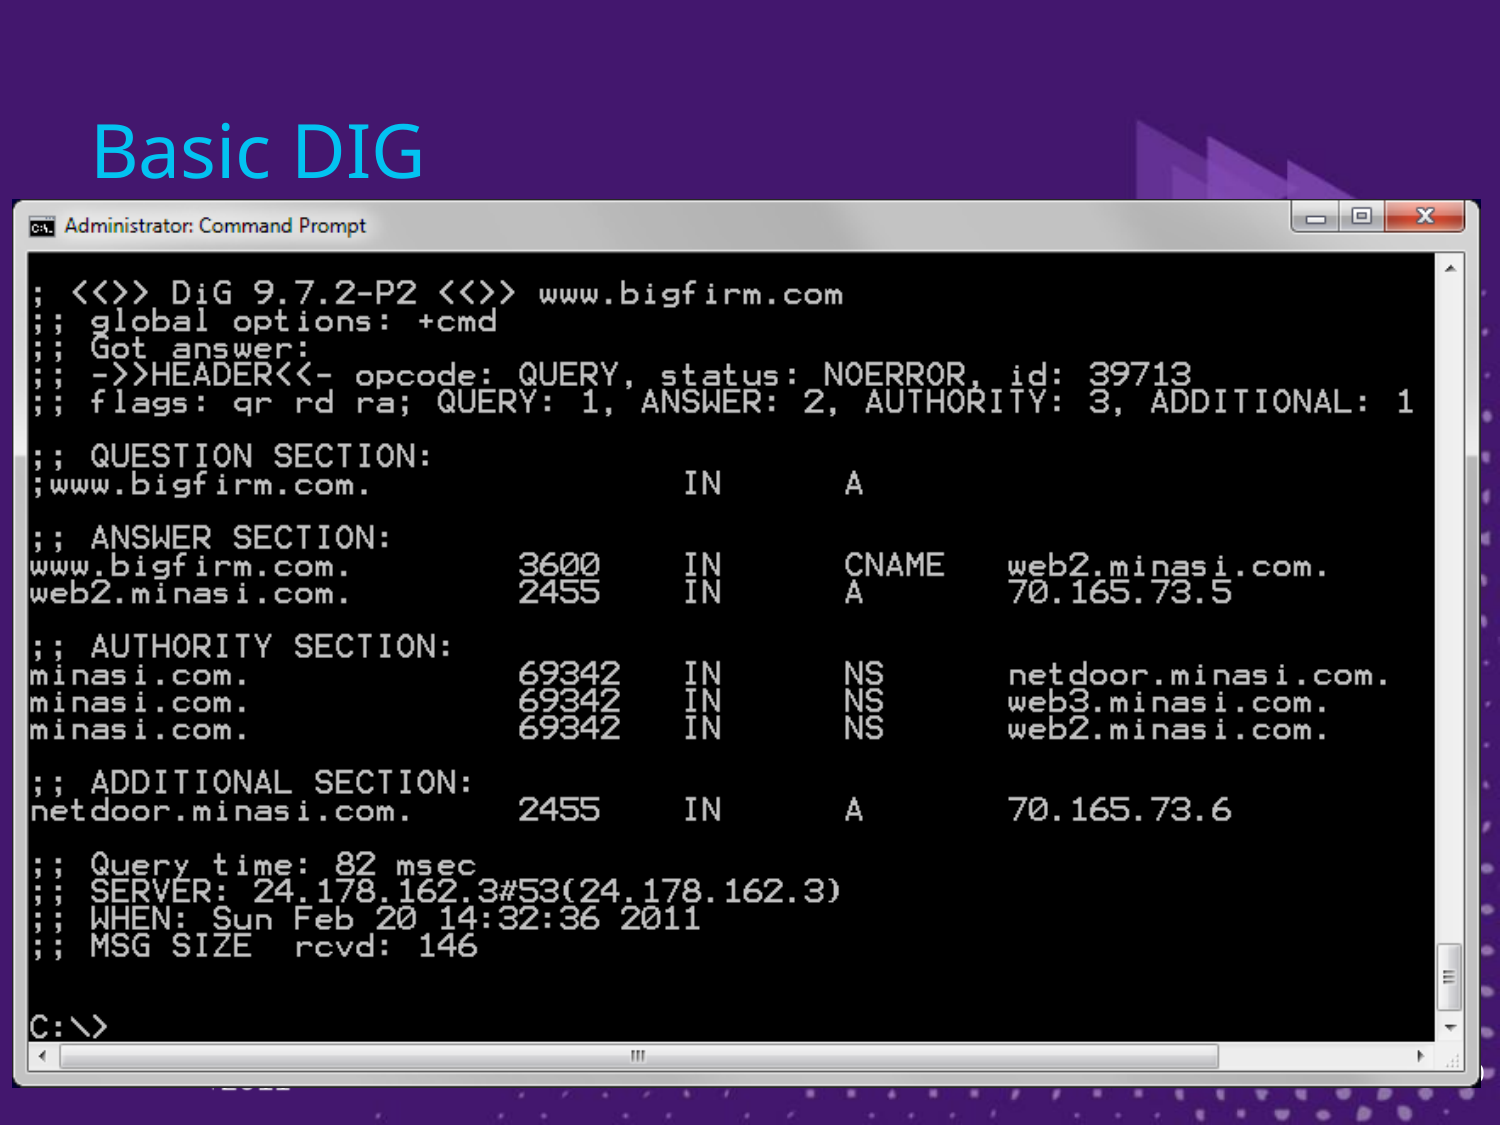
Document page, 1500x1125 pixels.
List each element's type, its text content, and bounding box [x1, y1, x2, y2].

title Basic DIG [75, 54, 1425, 197]
slide_number 60 [1187, 1037, 1500, 1113]
picture [0, 0, 1500, 1125]
